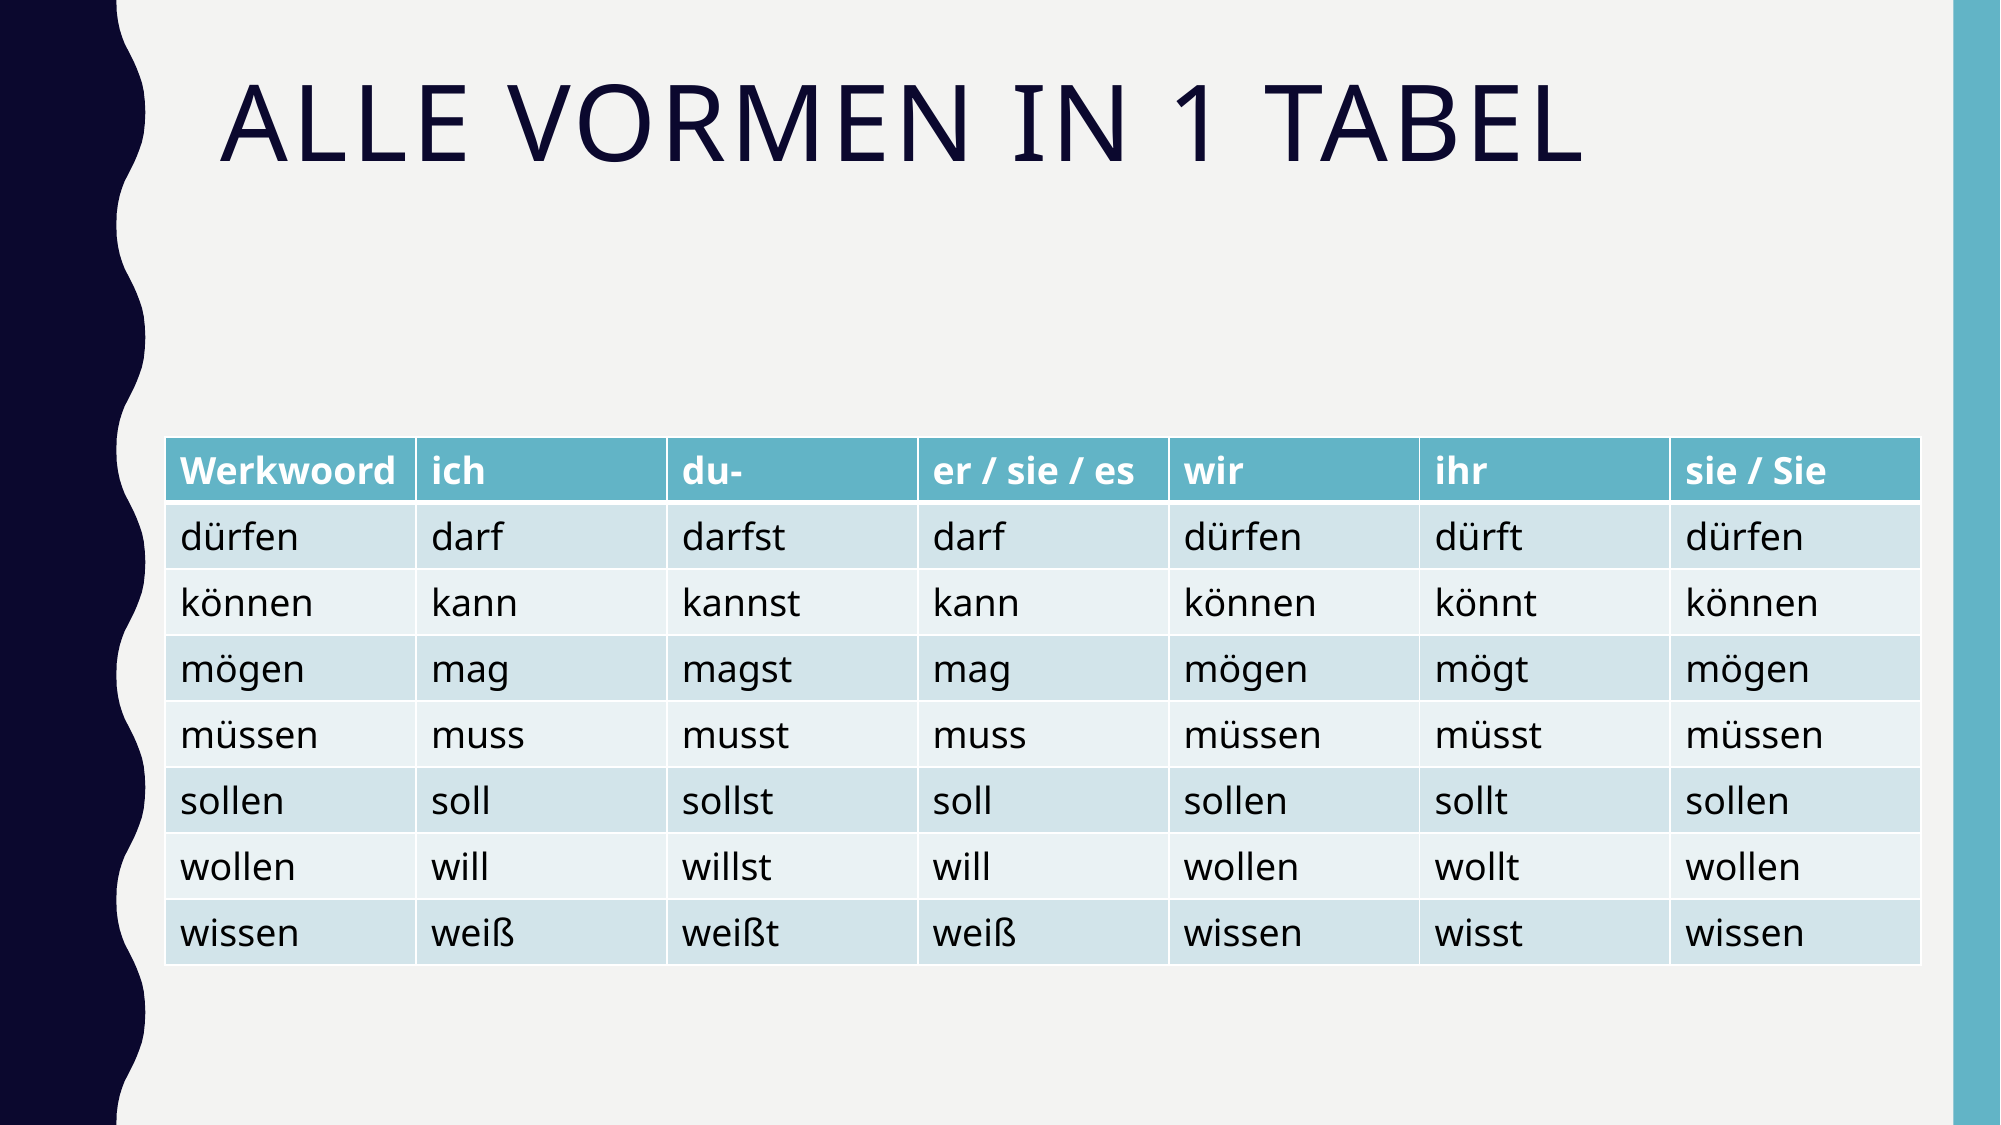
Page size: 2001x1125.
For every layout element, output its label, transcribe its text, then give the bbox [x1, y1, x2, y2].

table_cell könnt [1420, 570, 1669, 634]
table_cell können [166, 570, 415, 634]
table_cell mögen [166, 636, 415, 700]
table_cell dürfen [1170, 505, 1419, 568]
table_header sie / Sie [1671, 438, 1920, 500]
table_header ich [417, 438, 666, 500]
table_cell will [417, 834, 666, 898]
table_header wir [1170, 438, 1419, 500]
table_cell wollen [1671, 834, 1920, 898]
table_cell müssen [166, 702, 415, 766]
table_header er / sie / es [919, 438, 1168, 500]
table_cell soll [919, 768, 1168, 832]
table_cell magst [668, 636, 917, 700]
table_cell weißt [668, 900, 917, 964]
table_header Werkwoord [166, 438, 415, 500]
table_cell kann [417, 570, 666, 634]
table_cell müsst [1420, 702, 1669, 766]
table_cell sollen [1170, 768, 1419, 832]
table_cell können [1671, 570, 1920, 634]
table_cell wollen [1170, 834, 1419, 898]
table_cell darfst [668, 505, 917, 568]
table_cell darf [919, 505, 1168, 568]
table_cell muss [919, 702, 1168, 766]
table_cell mag [417, 636, 666, 700]
table_cell dürft [1420, 505, 1669, 568]
table_cell mag [919, 636, 1168, 700]
table_header ihr [1420, 438, 1669, 500]
title Alle vormen in 1 tabel [205, 62, 1875, 308]
table_cell kannst [668, 570, 917, 634]
table_cell dürfen [1671, 505, 1920, 568]
table_cell weiß [919, 900, 1168, 964]
table_cell mögen [1671, 636, 1920, 700]
table_cell dürfen [166, 505, 415, 568]
table_cell müssen [1170, 702, 1419, 766]
table_cell kann [919, 570, 1168, 634]
table_cell wollt [1420, 834, 1669, 898]
table_cell müssen [1671, 702, 1920, 766]
table_cell darf [417, 505, 666, 568]
table_cell sollen [1671, 768, 1920, 832]
table_cell soll [417, 768, 666, 832]
table_cell will [919, 834, 1168, 898]
table_cell sollt [1420, 768, 1669, 832]
table_cell sollen [166, 768, 415, 832]
table_cell musst [668, 702, 917, 766]
table_header du- [668, 438, 917, 500]
table_cell sollst [668, 768, 917, 832]
table_cell wissen [1671, 900, 1920, 964]
table_cell mögt [1420, 636, 1669, 700]
table_cell wisst [1420, 900, 1669, 964]
table_cell muss [417, 702, 666, 766]
table_cell willst [668, 834, 917, 898]
table_cell wissen [1170, 900, 1419, 964]
table_cell mögen [1170, 636, 1419, 700]
table_cell wissen [166, 900, 415, 964]
table_cell weiß [417, 900, 666, 964]
table_cell können [1170, 570, 1419, 634]
table_cell wollen [166, 834, 415, 898]
